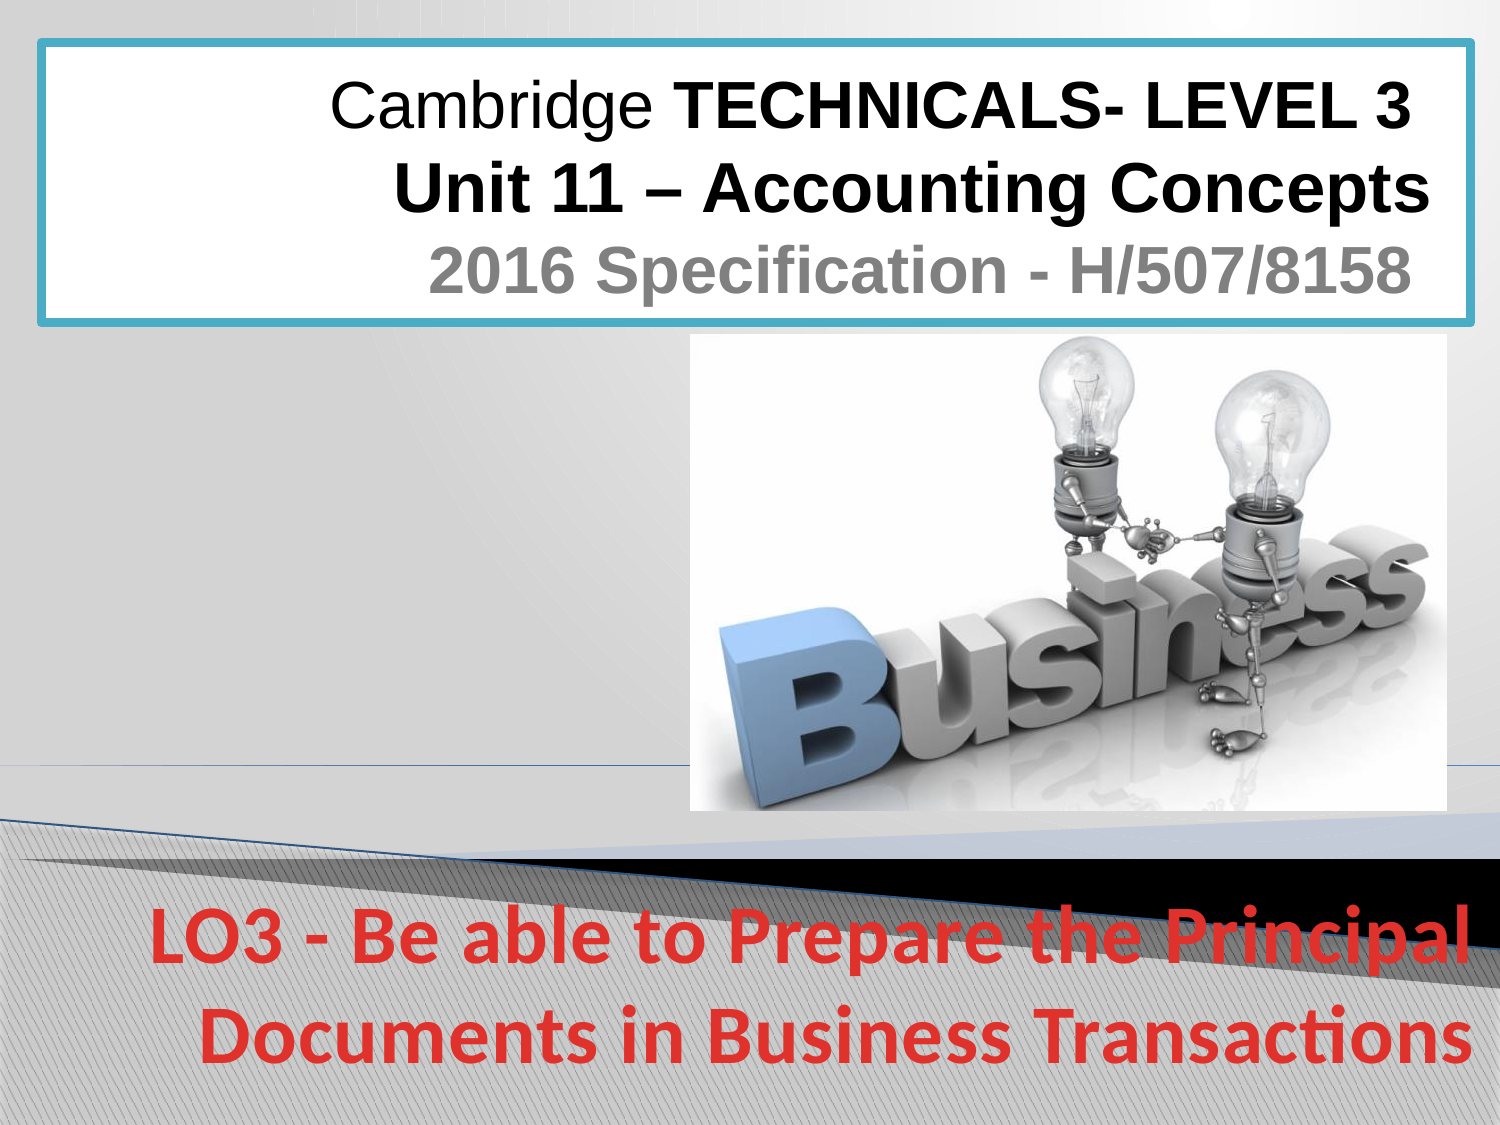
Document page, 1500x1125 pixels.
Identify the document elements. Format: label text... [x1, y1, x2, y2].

picture [1495, 951, 1500, 989]
picture [5, 859, 591, 873]
picture [690, 334, 1448, 811]
text_box [37, 38, 1475, 327]
text_box Cambridge TECHNICALS- LEVEL 3 Unit 11 – Accounting Concepts 2016 Specification - H/507/8158 [53, 54, 1447, 315]
subtitle LO3 - Be able to Prepare the Principal Documents in Business Transactions [53, 873, 1495, 1000]
